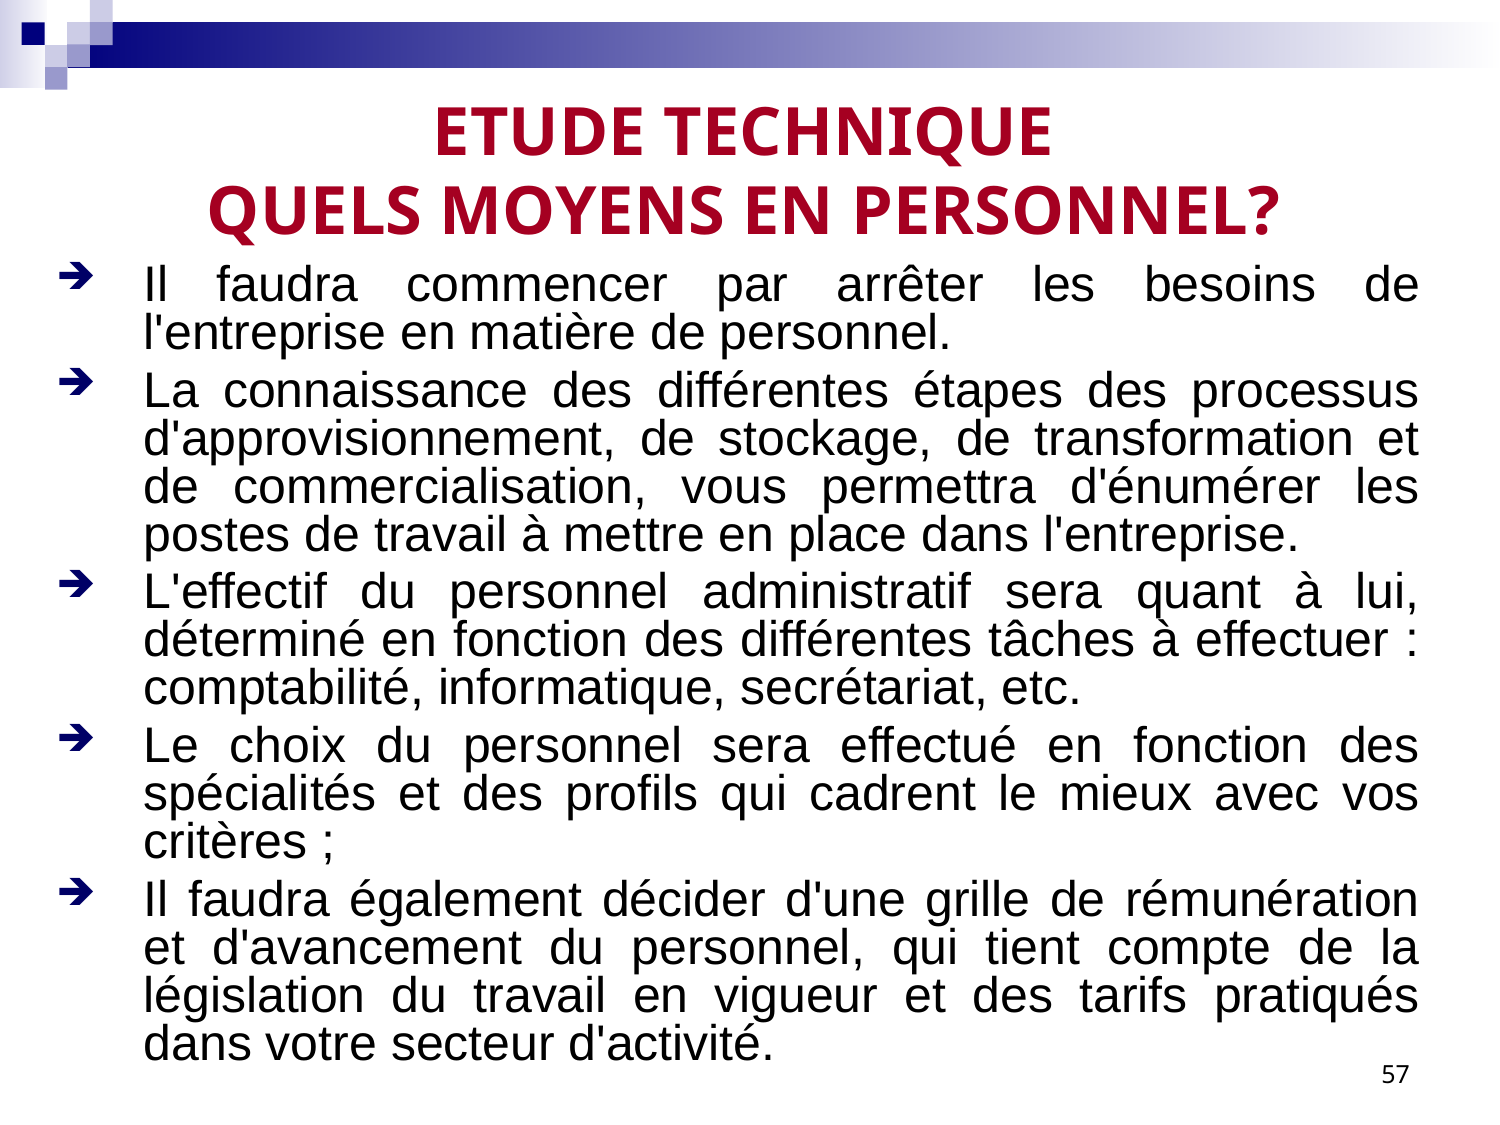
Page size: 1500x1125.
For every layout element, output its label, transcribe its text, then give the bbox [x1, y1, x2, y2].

list Il faudra commencer par arrêter les besoins de l'entreprise en matière de personnel. La connaissance des différentes étapes des processus d'approvisionnement, de stockage, de transformation et de commercialisation, vous permettra d'énumérer les postes de travail à mettre en place dans l'entreprise. L'effectif du personnel administratif sera quant à lui, déterminé en fonction des différentes tâches à effectuer : comptabilité, informatique, secrétariat, etc. Le choix du personnel sera effectué en fonction des spécialités et des profils qui cadrent le mieux avec vos critères ; Il faudra également décider d'une grille de rémunération et d'avancement du personnel, qui tient compte de la législation du travail en vigueur et des tarifs pratiqués dans votre secteur d'activité. [41, 255, 1436, 981]
text_box ETUDE TECHNIQUE QUELS MOYENS EN PERSONNEL? [125, 93, 1363, 244]
slide_number 57 [1074, 1025, 1425, 1100]
